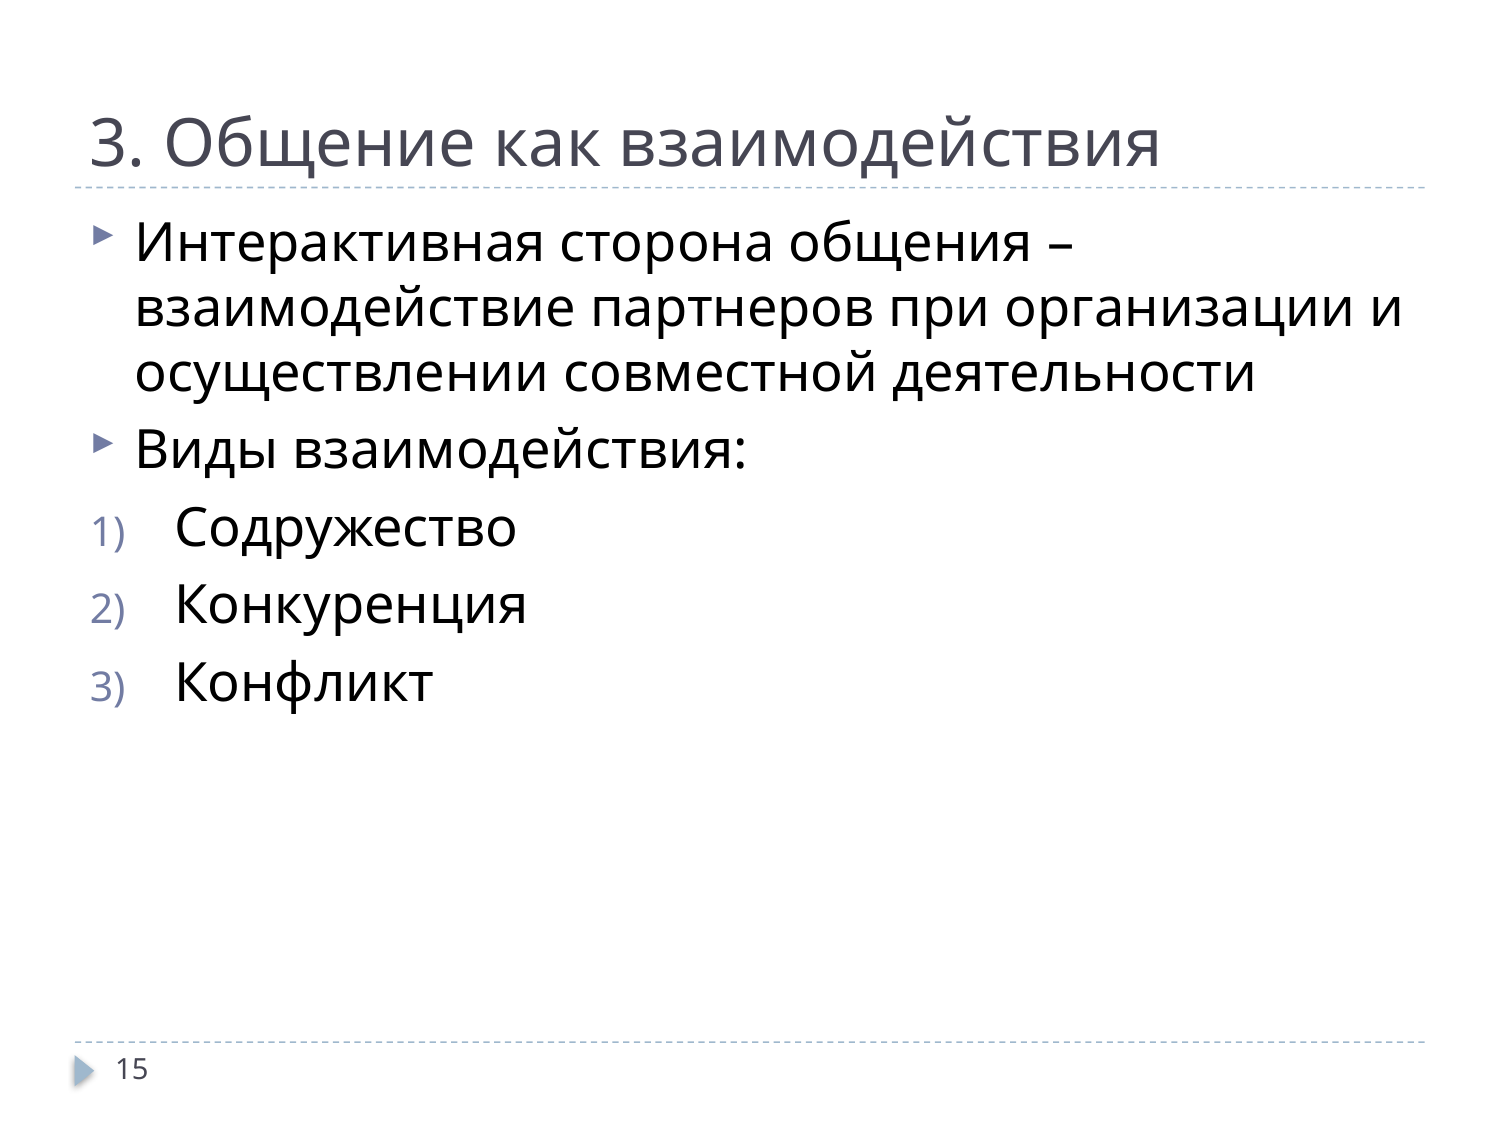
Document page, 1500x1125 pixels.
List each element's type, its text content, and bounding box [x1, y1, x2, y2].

title 3. Общение как взаимодействия [75, 24, 1425, 188]
slide_number 15 [100, 1042, 426, 1103]
list Интерактивная сторона общения – взаимодействие партнеров при организации и осуществлении совместной деятельности Виды взаимодействия: Содружество Конкуренция Конфликт [75, 200, 1425, 1010]
